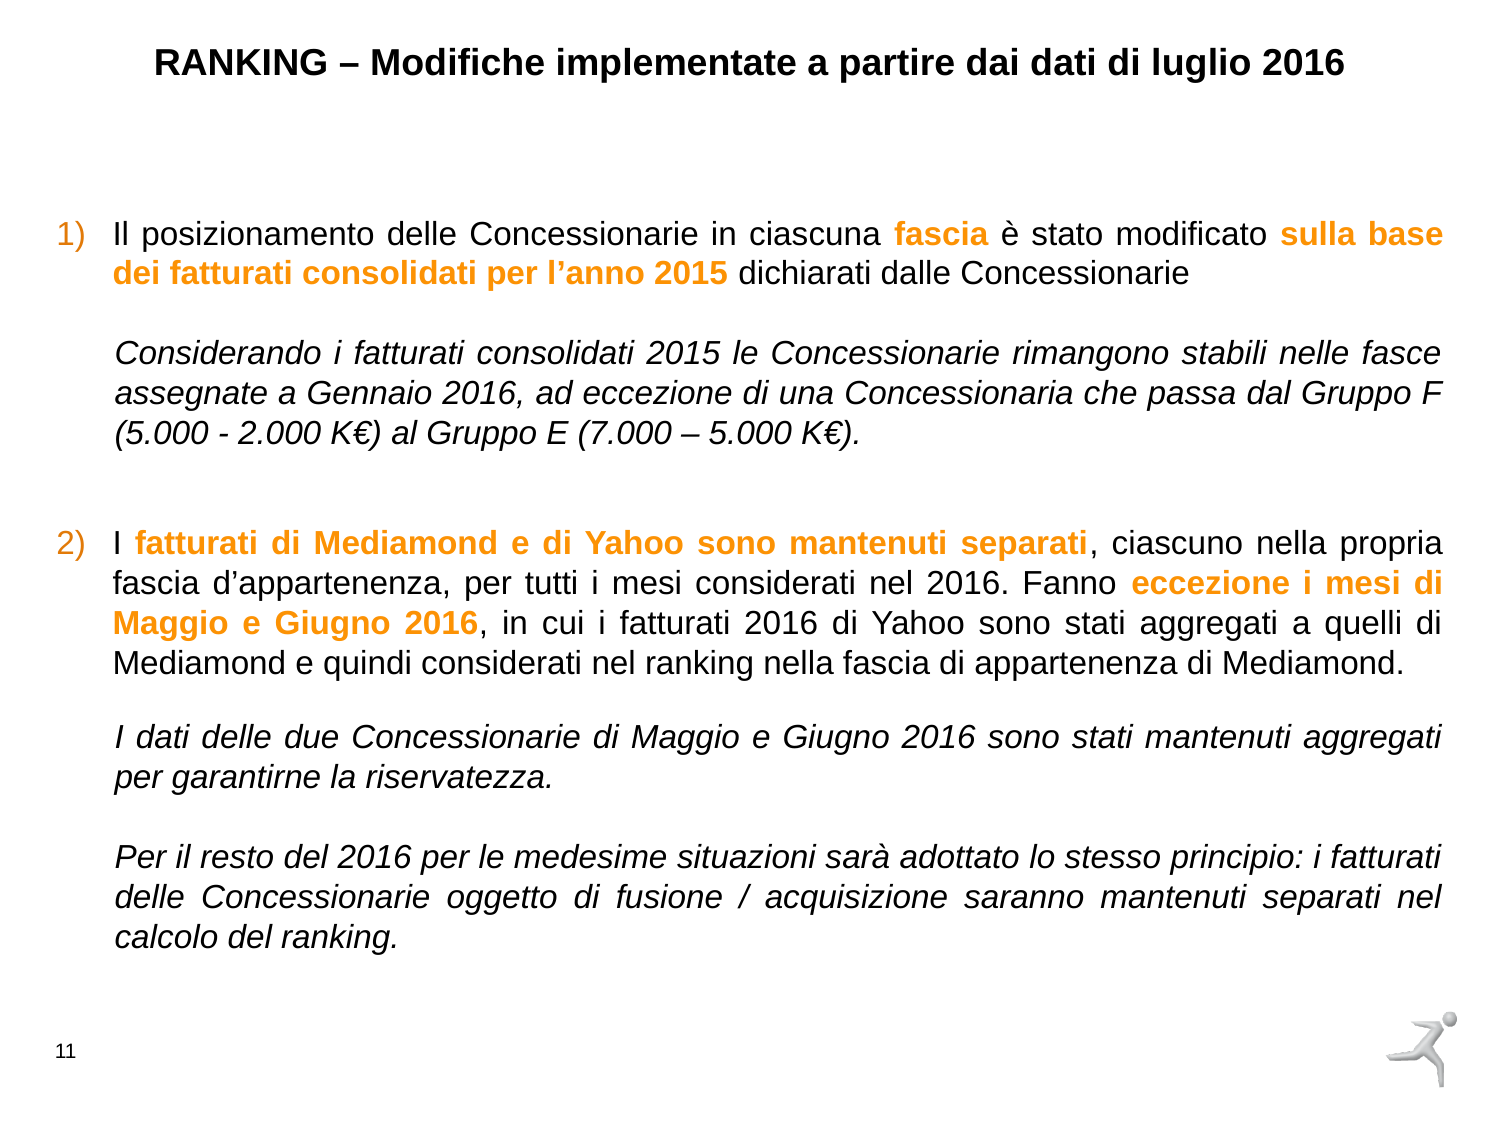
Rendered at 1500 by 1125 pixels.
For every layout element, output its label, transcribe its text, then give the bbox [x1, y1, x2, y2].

text_box Il posizionamento delle Concessionarie in ciascuna fascia è stato modificato sulla base dei fatturati consolidati per l’anno 2015 dichiarati dalle Concessionarie Considerando i fatturati consolidati 2015 le Concessionarie rimangono stabili nelle fasce assegnate a Gennaio 2016, ad eccezione di una Concessionaria che passa dal Gruppo F (5.000 - 2.000 K€) al Gruppo E (7.000 – 5.000 K€). I fatturati di Mediamond e di Yahoo sono mantenuti separati, ciascuno nella propria fascia d’appartenenza, per tutti i mesi considerati nel 2016. Fanno eccezione i mesi di Maggio e Giugno 2016, in cui i fatturati 2016 di Yahoo sono stati aggregati a quelli di Mediamond e quindi considerati nel ranking nella fascia di appartenenza di Mediamond. I dati delle due Concessionarie di Maggio e Giugno 2016 sono stati mantenuti aggregati per garantirne la riservatezza. Per il resto del 2016 per le medesime situazioni sarà adottato lo stesso principio: i fatturati delle Concessionarie oggetto di fusione / acquisizione saranno mantenuti separati nel calcolo del ranking. [41, 204, 1459, 963]
picture [1366, 990, 1476, 1109]
text_box RANKING – Modifiche implementate a partire dai dati di luglio 2016 [0, 30, 1500, 91]
